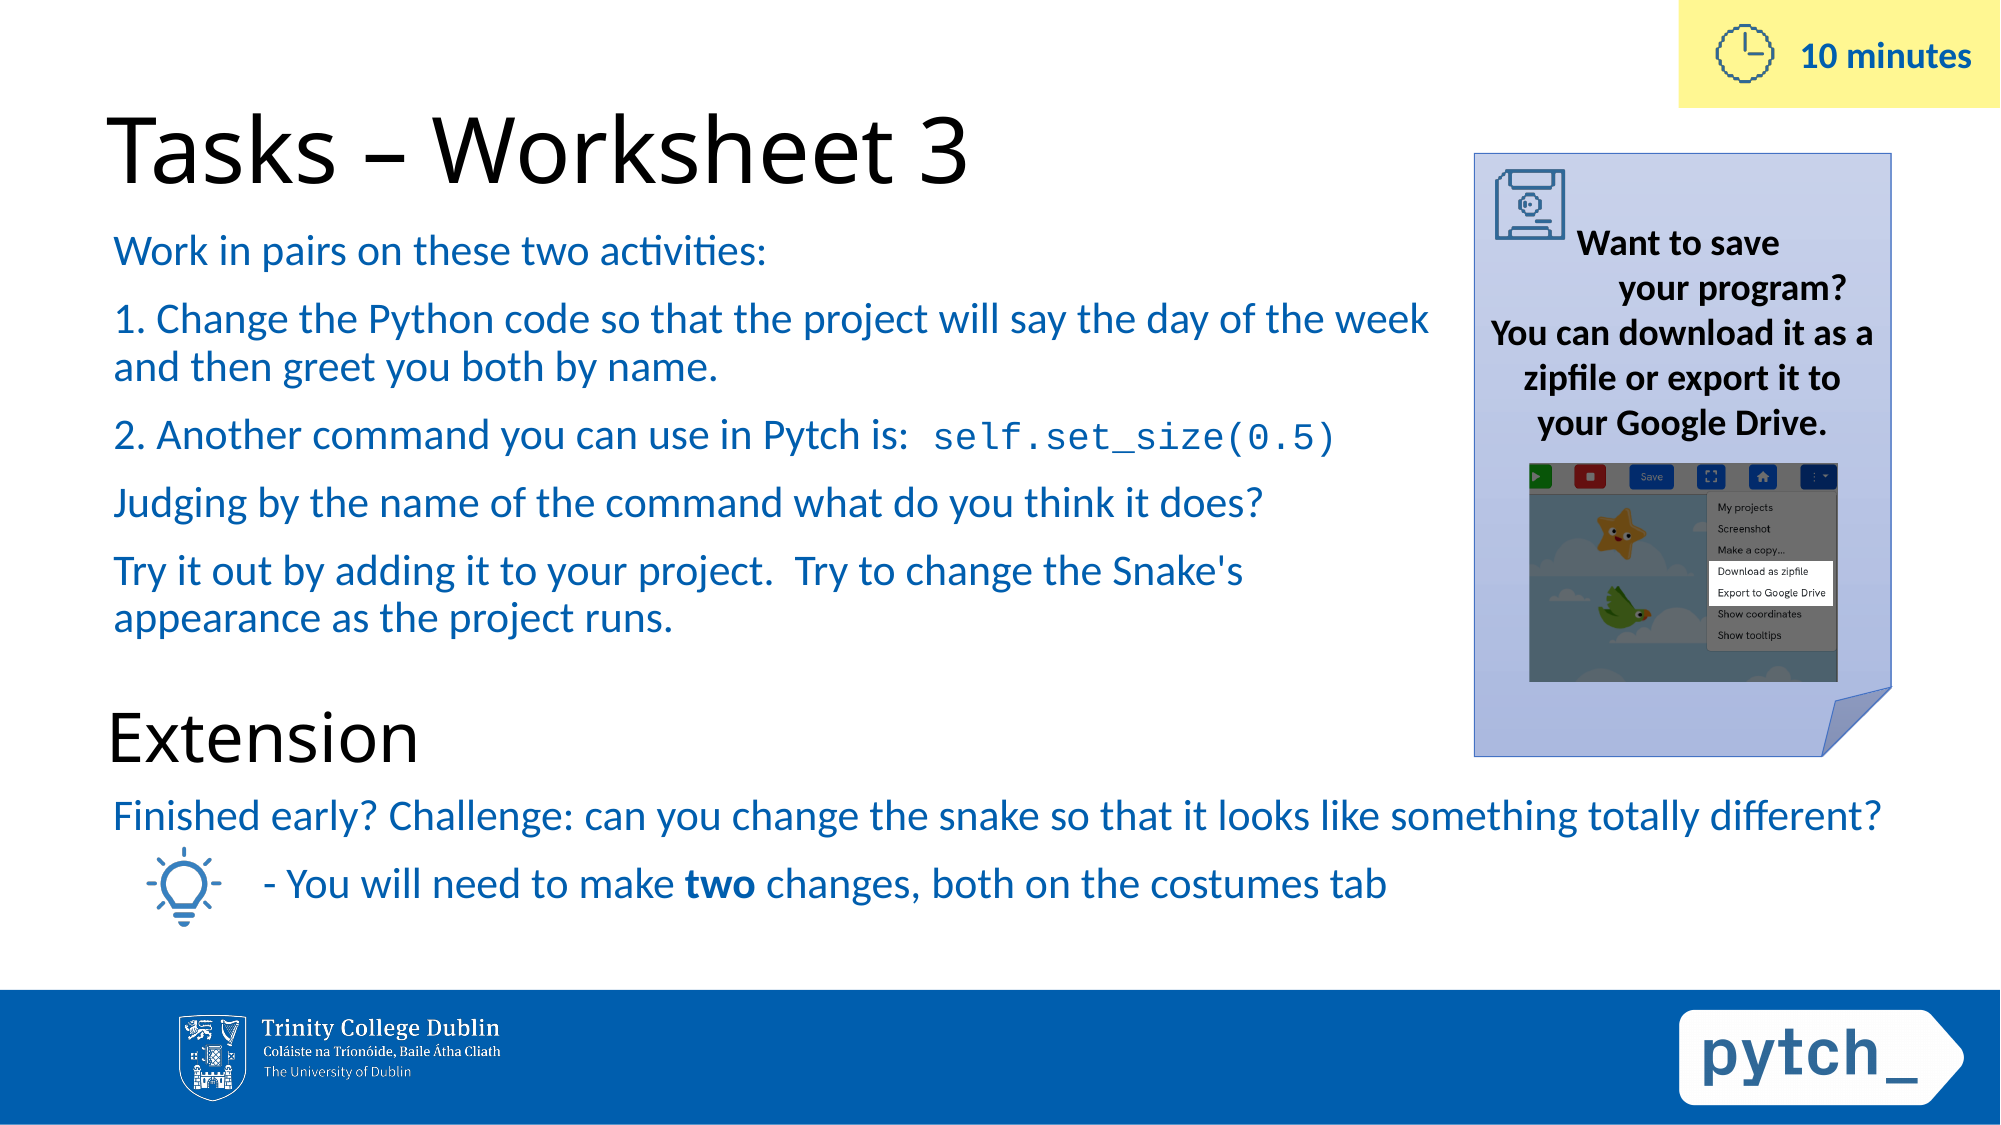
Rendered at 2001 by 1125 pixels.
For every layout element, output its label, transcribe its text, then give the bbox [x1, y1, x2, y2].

list Work in pairs on these two activities: 1. Change the Python code so that the project will say the day of the week and then greet you both by name. 2. Another command you can use in Pytch is: self.set_size(0.5) Judging by the name of the command what do you think it does? Try it out by adding it to your project. Try to change the Snake's appearance as the project runs. [98, 220, 1448, 683]
text_box Extension [91, 694, 1817, 785]
picture [1529, 463, 1840, 682]
picture [1474, 148, 1586, 261]
text_box Want to save your program? You can download it as a zipfile or export it to your Google Drive. [1473, 152, 1893, 758]
picture [178, 1014, 502, 1102]
picture [139, 843, 229, 932]
title Tasks – Worksheet 3 [91, 45, 1817, 263]
picture [1590, 894, 2001, 1125]
text_box Finished early? Challenge: can you change the snake so that it looks like something totally different? - You will need to make two changes, both on the costumes tab [98, 784, 1977, 984]
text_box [1678, 0, 2000, 108]
